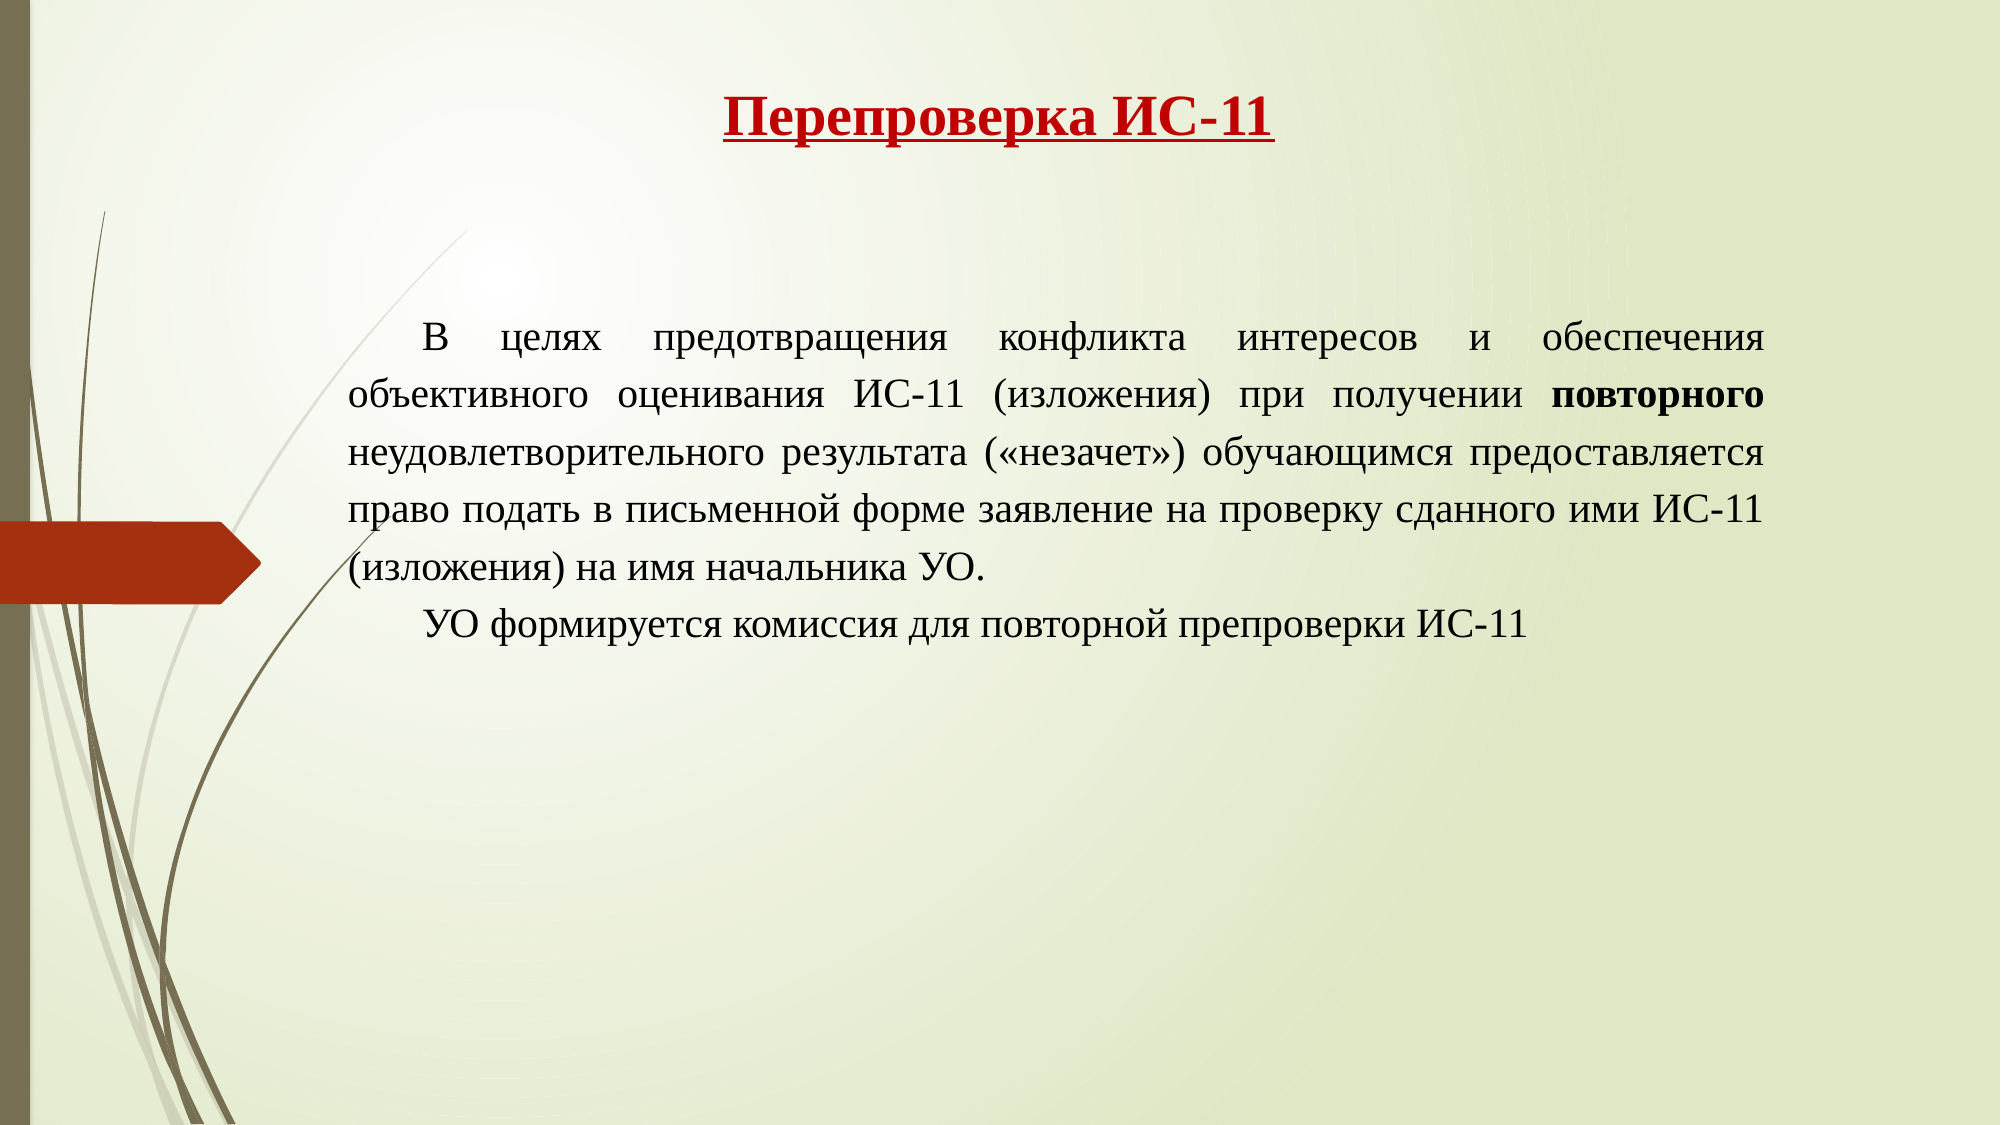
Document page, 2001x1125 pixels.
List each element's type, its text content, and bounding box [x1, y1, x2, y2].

title Перепроверка ИС-11 [136, 72, 1862, 225]
text_box В целях предотвращения конфликта интересов и обеспечения объективного оценивания ИС-11 (изложения) при получении повторного неудовлетворительного результата («незачет») обучающимся предоставляется право подать в письменной форме заявление на проверку сданного ими ИС-11 (изложения) на имя начальника УО. УО формируется комиссия для повторной препроверки ИС-11 [333, 293, 1780, 654]
list [302, 224, 1862, 1048]
